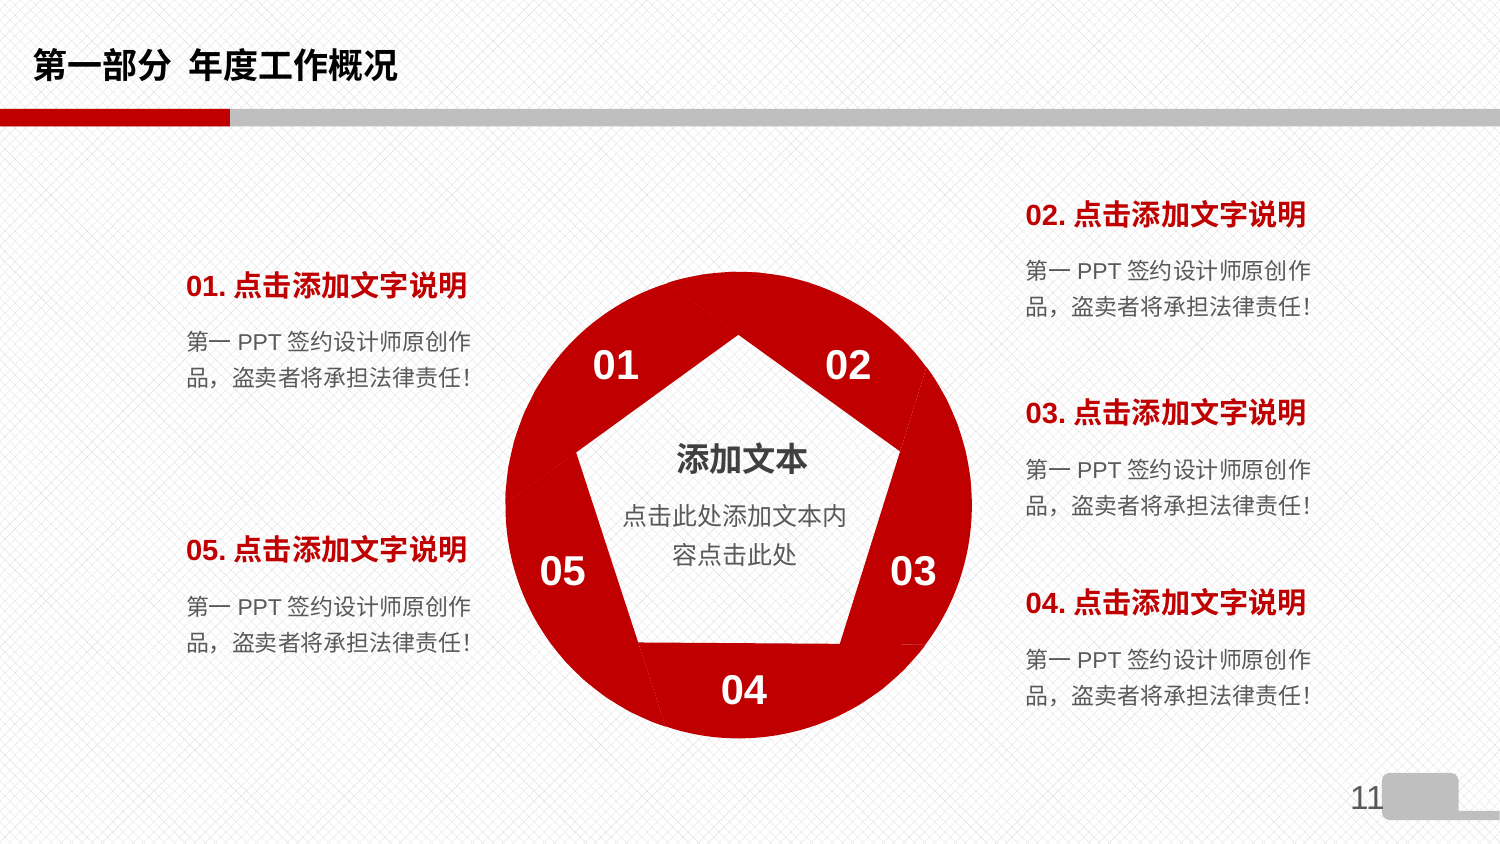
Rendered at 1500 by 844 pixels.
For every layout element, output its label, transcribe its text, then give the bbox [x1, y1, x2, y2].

text_box 02 [791, 330, 906, 396]
text_box 02.点击添加文字说明 [1010, 188, 1329, 239]
text_box 第一PPT签约设计师原创作品，盗卖者将承担法律责任！ [171, 577, 490, 664]
text_box [544, 367, 552, 375]
text_box [510, 431, 519, 449]
text_box 03 [856, 536, 971, 602]
text_box [581, 281, 738, 385]
text_box [838, 585, 954, 645]
text_box [503, 450, 596, 536]
text_box 点击此处添加文本内容点击此处 [596, 484, 874, 578]
text_box 04.点击添加文字说明 [1010, 577, 1329, 627]
text_box [640, 640, 928, 741]
text_box [819, 339, 928, 452]
text_box [504, 354, 658, 498]
text_box 第一PPT签约设计师原创作品，盗卖者将承担法律责任！ [1010, 440, 1329, 527]
text_box 05 [505, 536, 620, 602]
text_box 第一PPT签约设计师原创作品，盗卖者将承担法律责任！ [1010, 241, 1329, 328]
text_box 第一PPT签约设计师原创作品，盗卖者将承担法律责任！ [1010, 630, 1329, 717]
text_box [530, 382, 542, 398]
text_box 04 [686, 655, 802, 721]
text_box [519, 406, 529, 423]
text_box 第一PPT签约设计师原创作品，盗卖者将承担法律责任！ [171, 312, 490, 399]
text_box [524, 580, 668, 729]
text_box 添加文本 [635, 431, 851, 484]
text_box [874, 364, 974, 543]
title 第一部分 年度工作概况 [17, 35, 1368, 93]
text_box [664, 269, 896, 376]
text_box 01.点击添加文字说明 [171, 259, 490, 310]
text_box 01 [558, 330, 674, 396]
text_box 03.点击添加文字说明 [1010, 387, 1329, 437]
text_box 05.点击添加文字说明 [171, 524, 490, 574]
